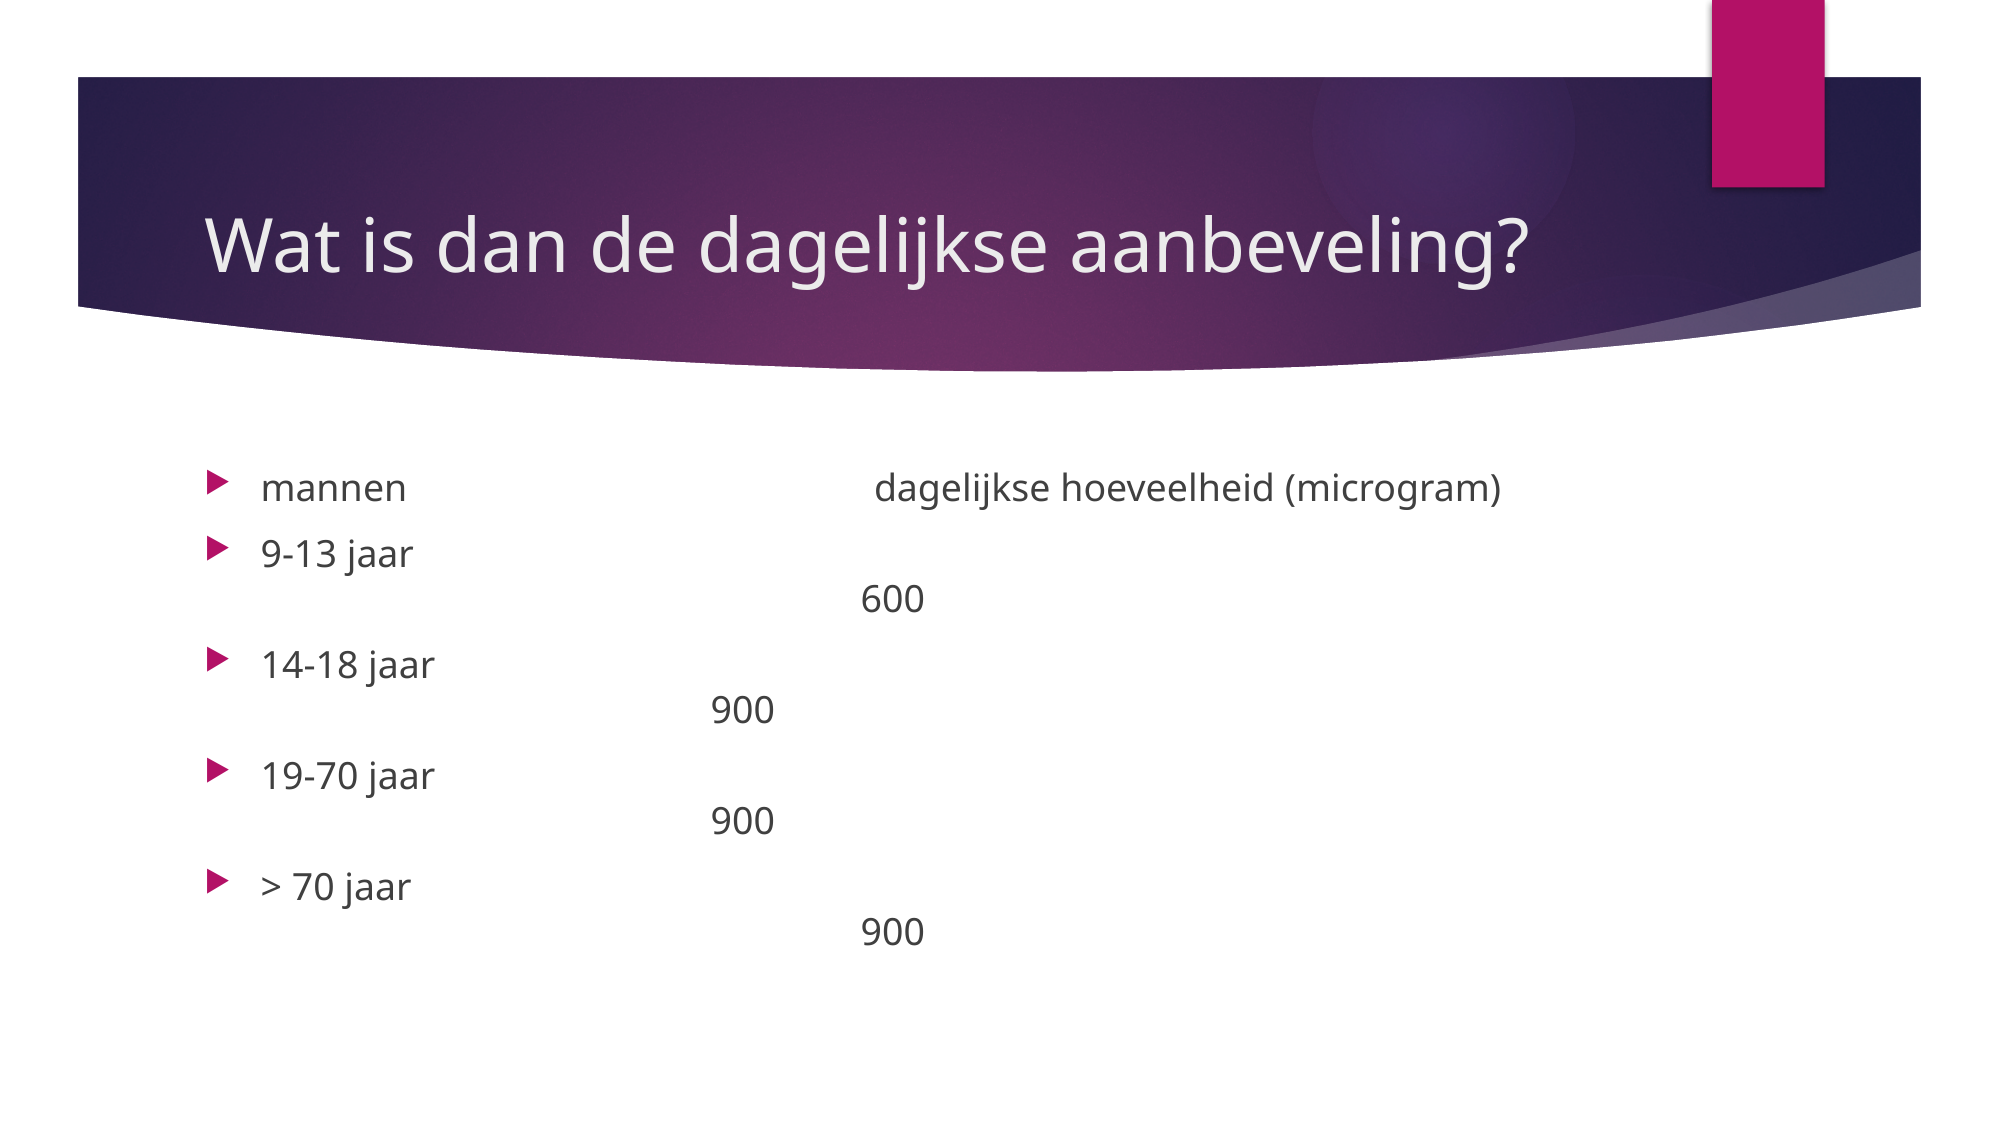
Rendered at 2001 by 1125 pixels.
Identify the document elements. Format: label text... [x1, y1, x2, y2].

list mannen dagelijkse hoeveelheid (microgram) 9-13 jaar 600 14-18 jaar 900 19-70 jaar 900 > 70 jaar 900 [189, 405, 1638, 967]
title Wat is dan de dagelijkse aanbeveling? [189, 159, 1627, 326]
